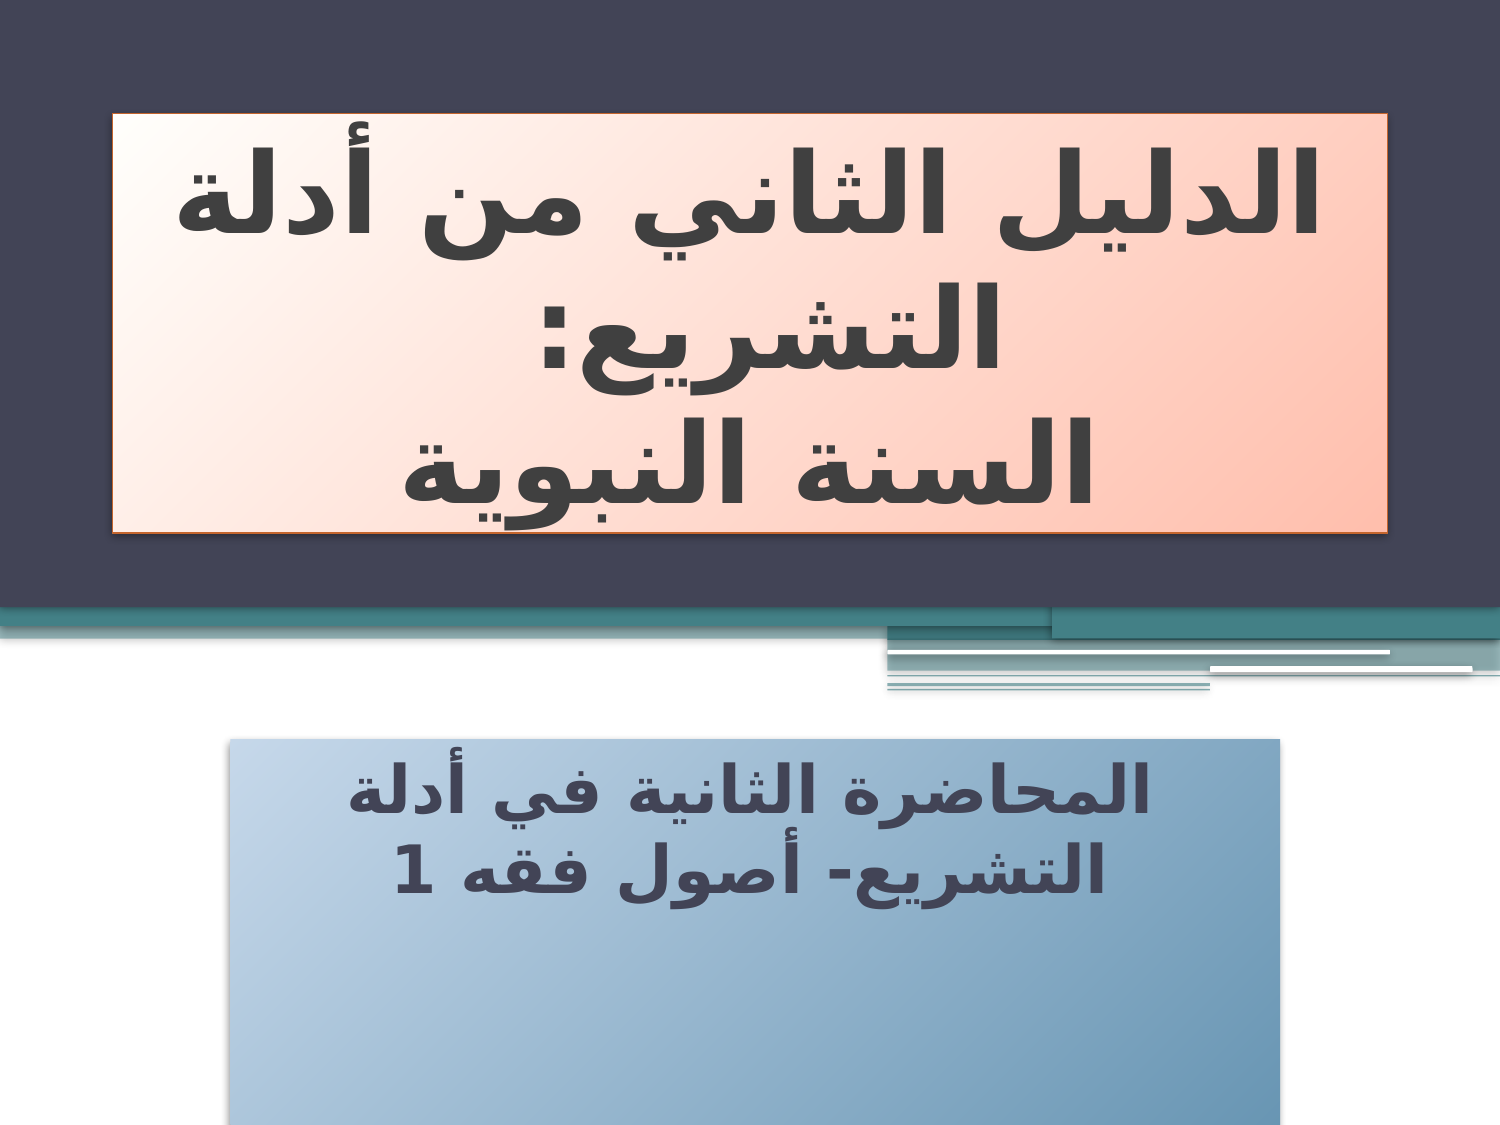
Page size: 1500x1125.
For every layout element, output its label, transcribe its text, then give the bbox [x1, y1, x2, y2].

title الدليل الثاني من أدلة التشريع: السنة النبوية [112, 113, 1388, 534]
subtitle المحاضرة الثانية في أدلة التشريع- أصول فقه 1 [230, 739, 1281, 1125]
